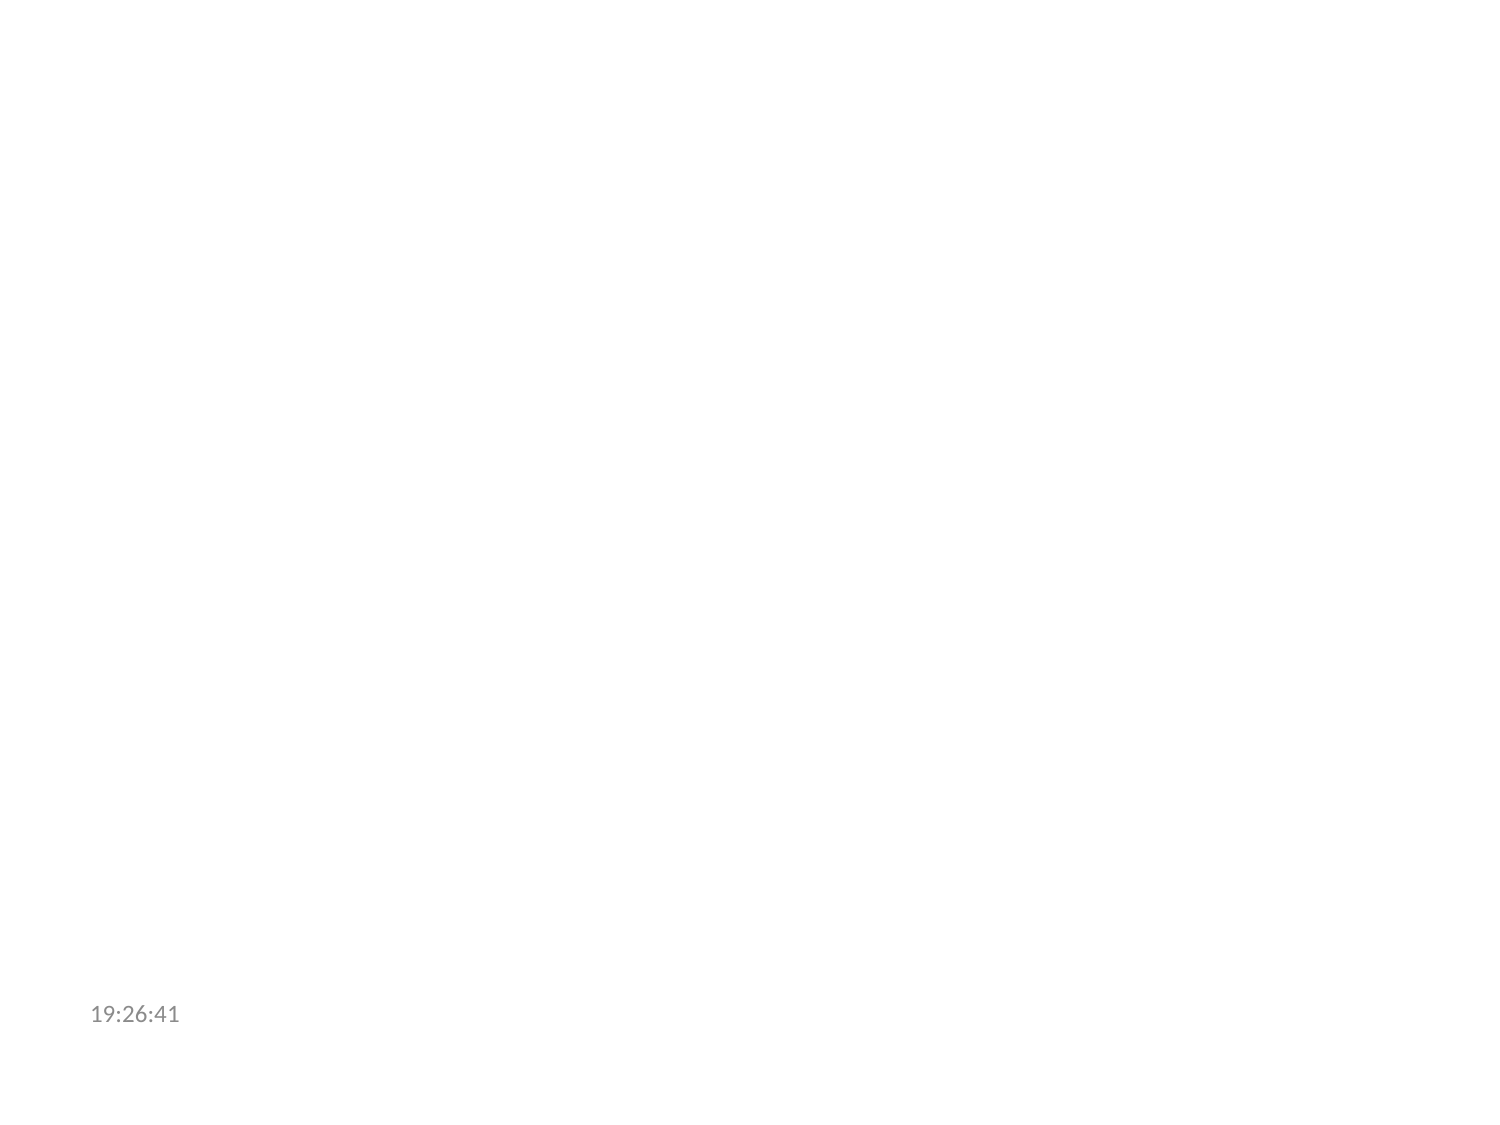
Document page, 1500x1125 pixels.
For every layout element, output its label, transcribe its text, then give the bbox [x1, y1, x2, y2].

text_box 15:35:09 [75, 982, 425, 1043]
